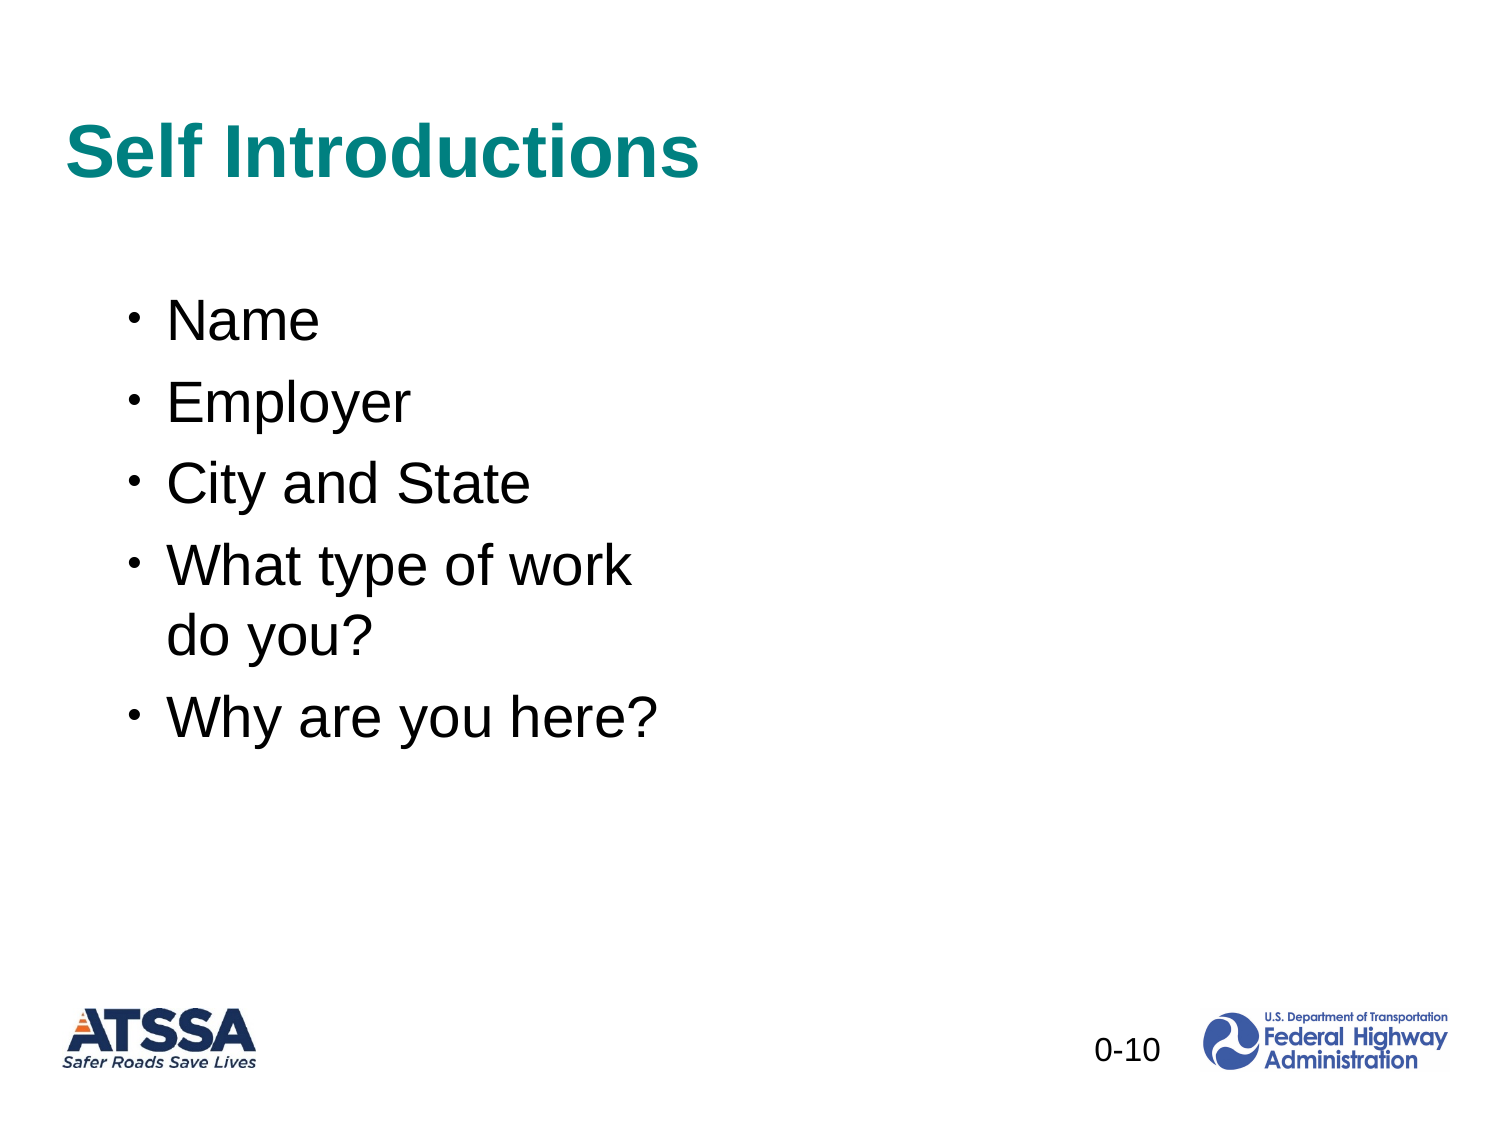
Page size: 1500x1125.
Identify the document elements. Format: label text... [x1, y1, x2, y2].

picture [1200, 1008, 1450, 1072]
picture [62, 1008, 256, 1068]
text_box Name Employer City and State What type of work do you? Why are you here? [112, 274, 713, 1025]
title Self Introductions [50, 12, 1500, 200]
